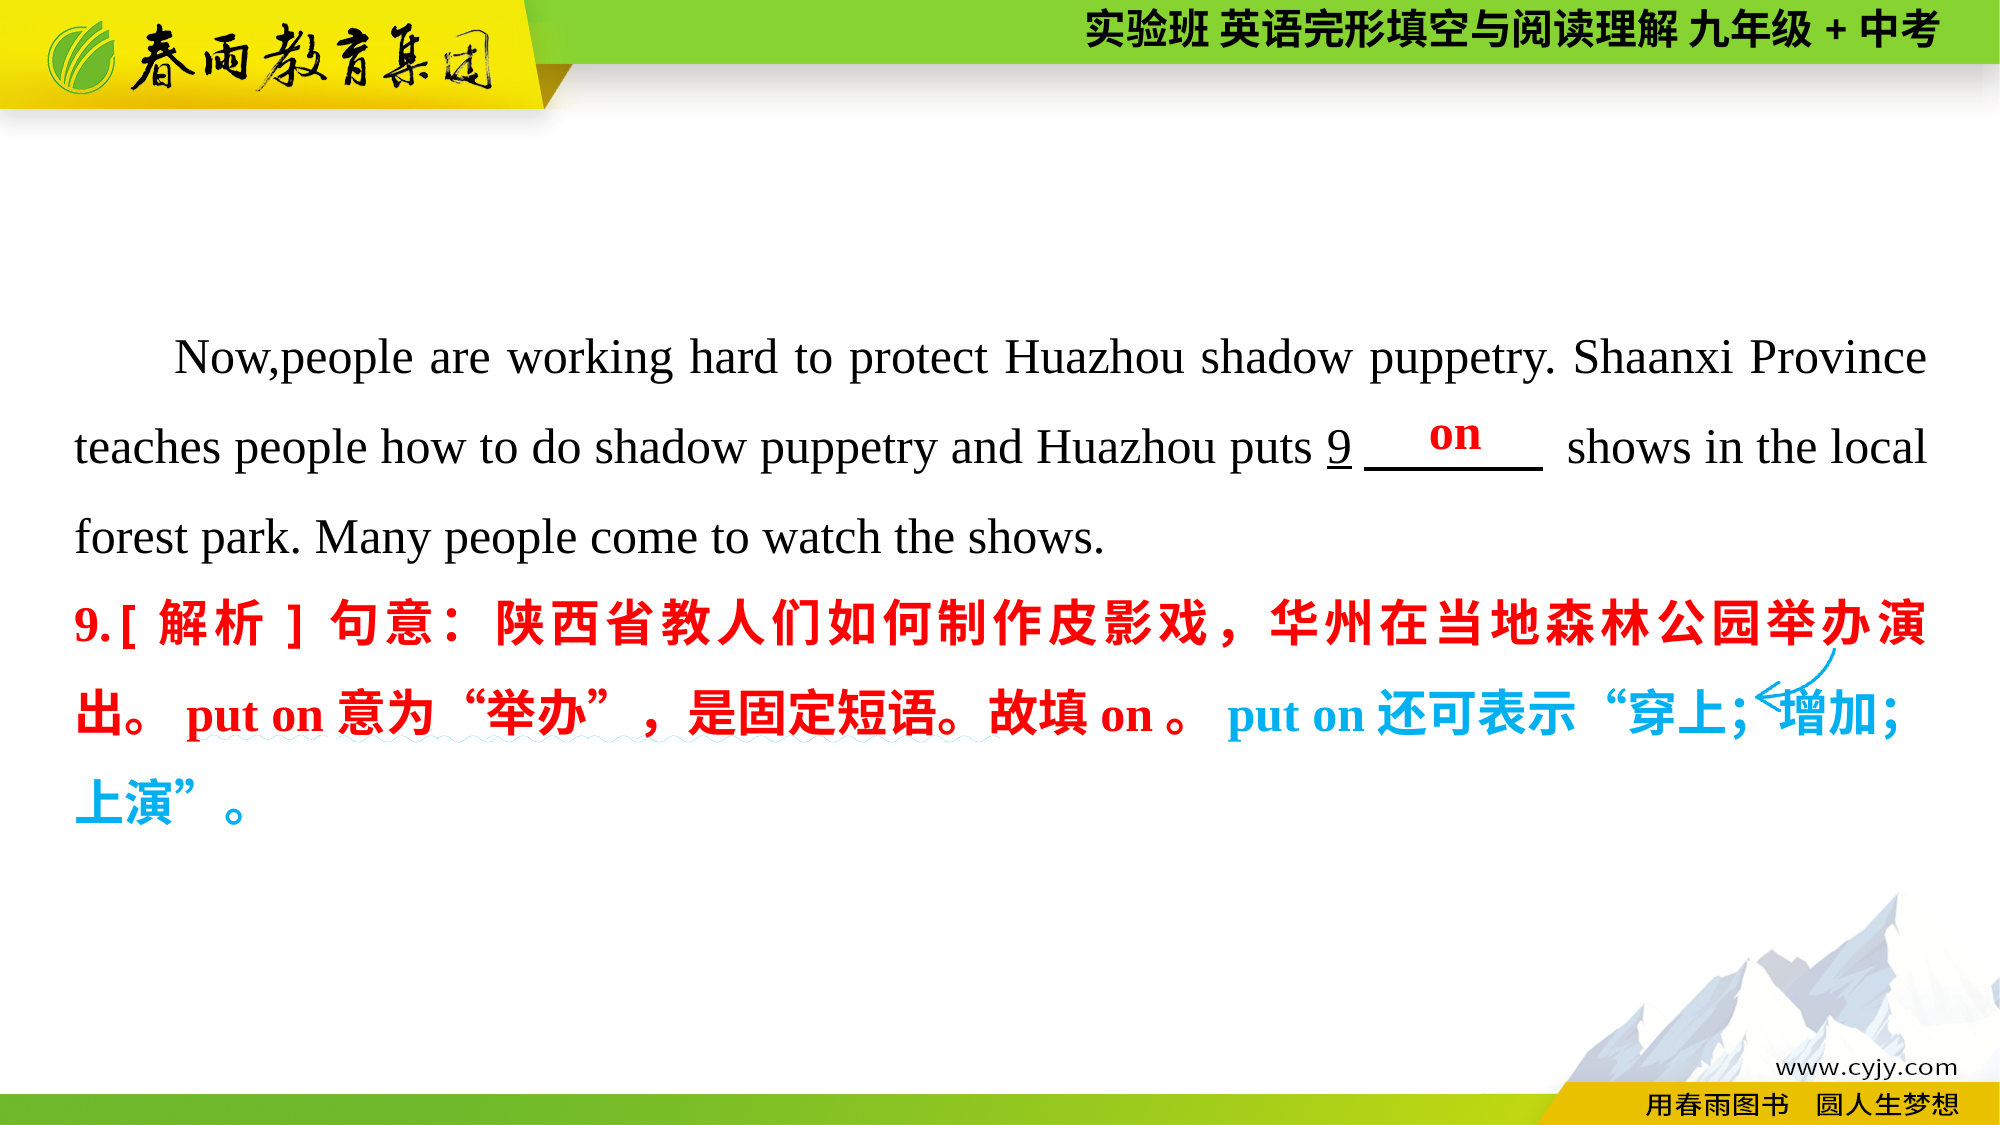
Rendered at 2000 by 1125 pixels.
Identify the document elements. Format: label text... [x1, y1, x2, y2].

text_box on [1413, 391, 1497, 467]
text_box 9.[解析]句意：陕西省教人们如何制作皮影戏，华州在当地森林公园举办演出。put on意为“举办”，是固定短语。故填on。put on还可表示“穿上；增加；上演”。 [59, 554, 1944, 840]
list Now,people are working hard to protect Huazhou shadow puppetry. Shaanxi Province teaches people how to do shadow puppetry and Huazhou puts 9 shows in the local forest park. Many people come to watch the shows. [59, 285, 1944, 554]
picture [0, 0, 2000, 1125]
